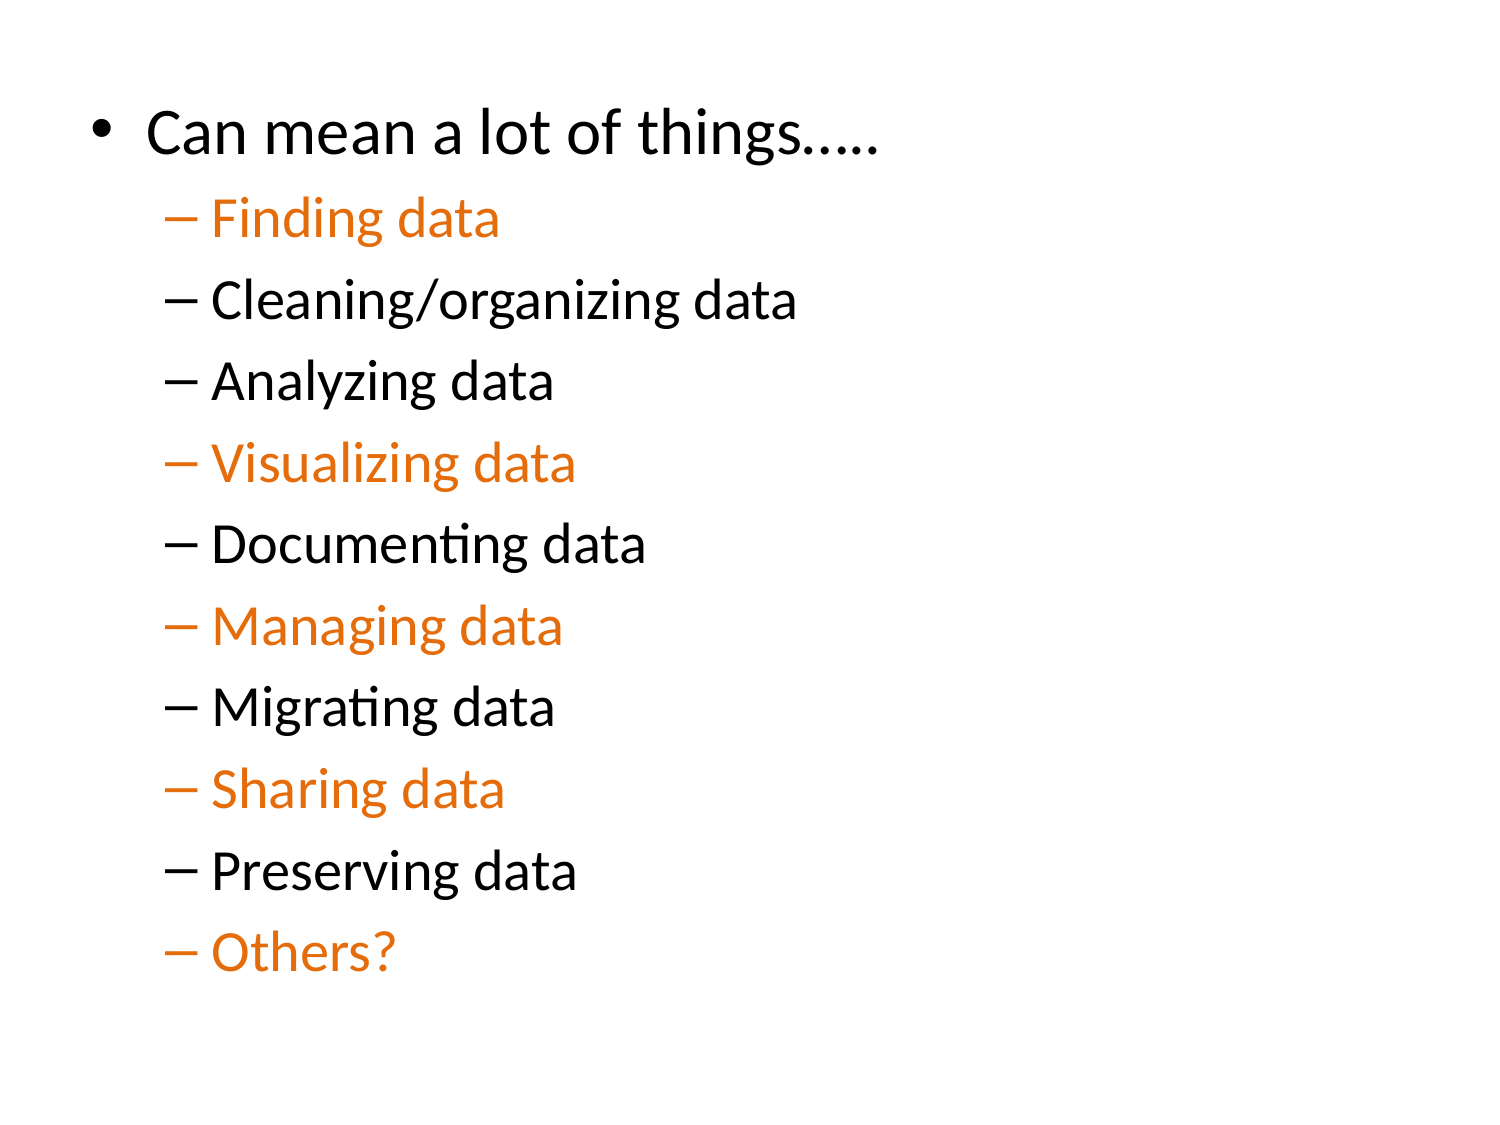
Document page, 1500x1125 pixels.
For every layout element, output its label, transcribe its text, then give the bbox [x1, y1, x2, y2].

list Can mean a lot of things….. Finding data Cleaning/organizing data Analyzing data Visualizing data Documenting data Managing data Migrating data Sharing data Preserving data Others? [75, 80, 1425, 1005]
